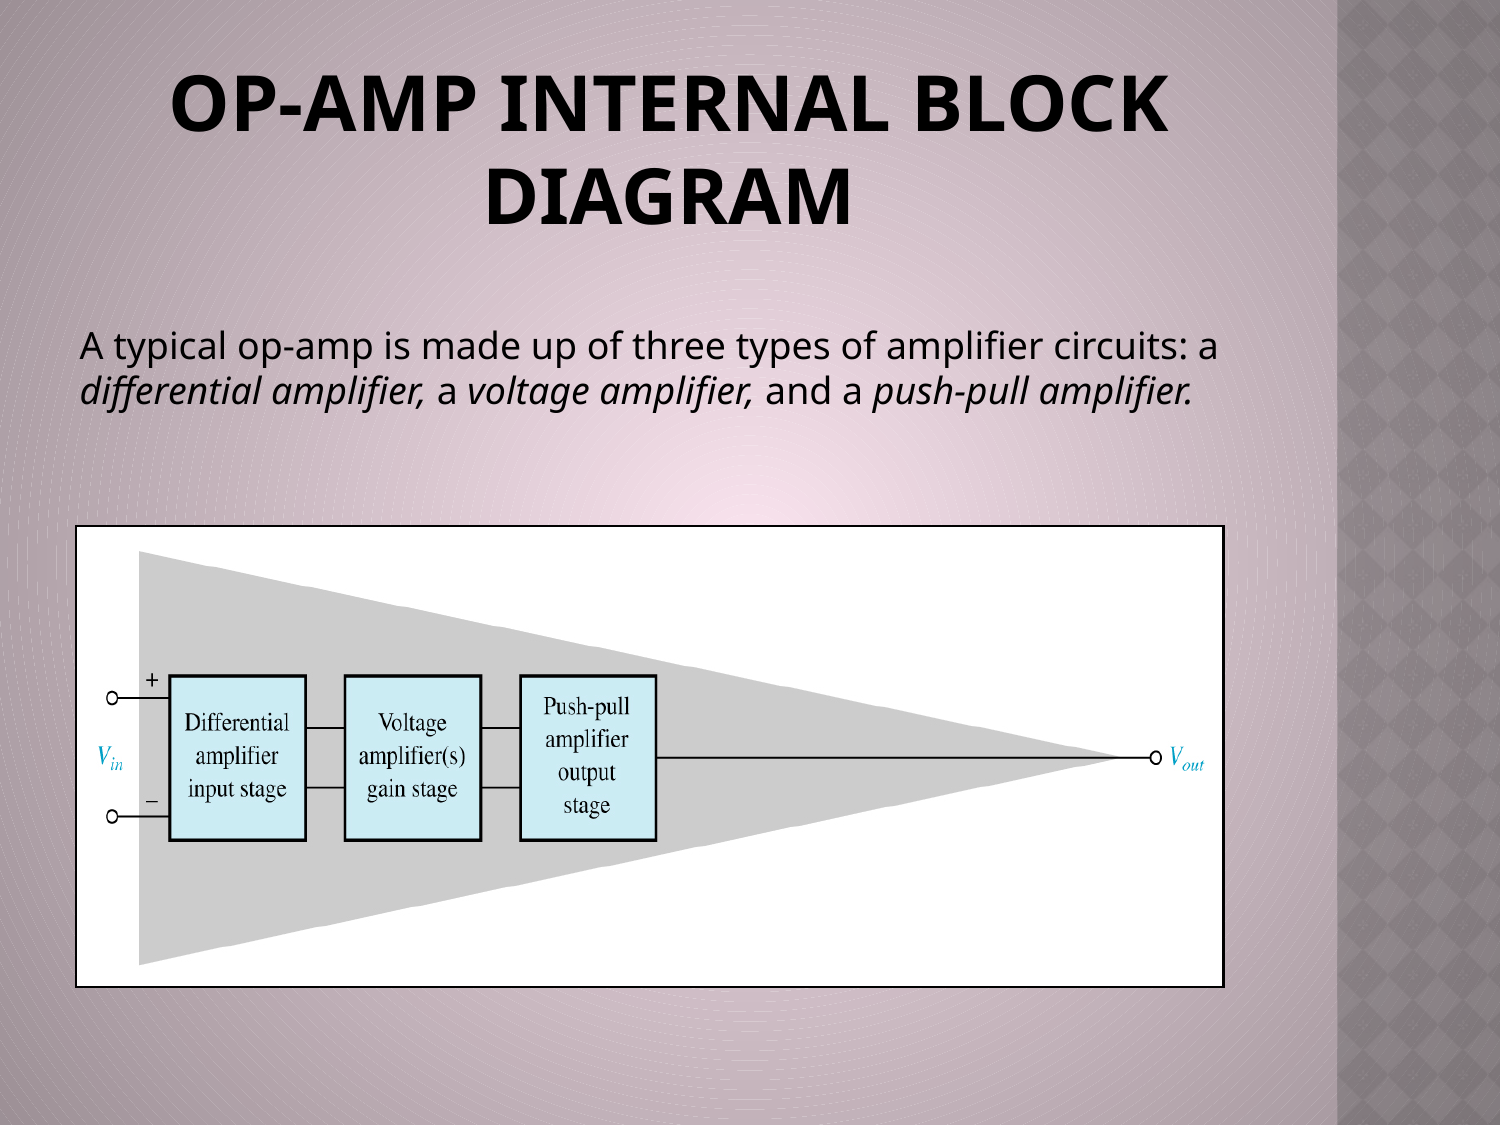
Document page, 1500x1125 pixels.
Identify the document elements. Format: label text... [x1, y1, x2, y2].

text_box A typical op-amp is made up of three types of amplifier circuits: a differential amplifier, a voltage amplifier, and a push-pull amplifier. [64, 314, 1247, 420]
picture [76, 526, 1223, 987]
title Op-Amp Internal Block Diagram [75, 52, 1263, 240]
